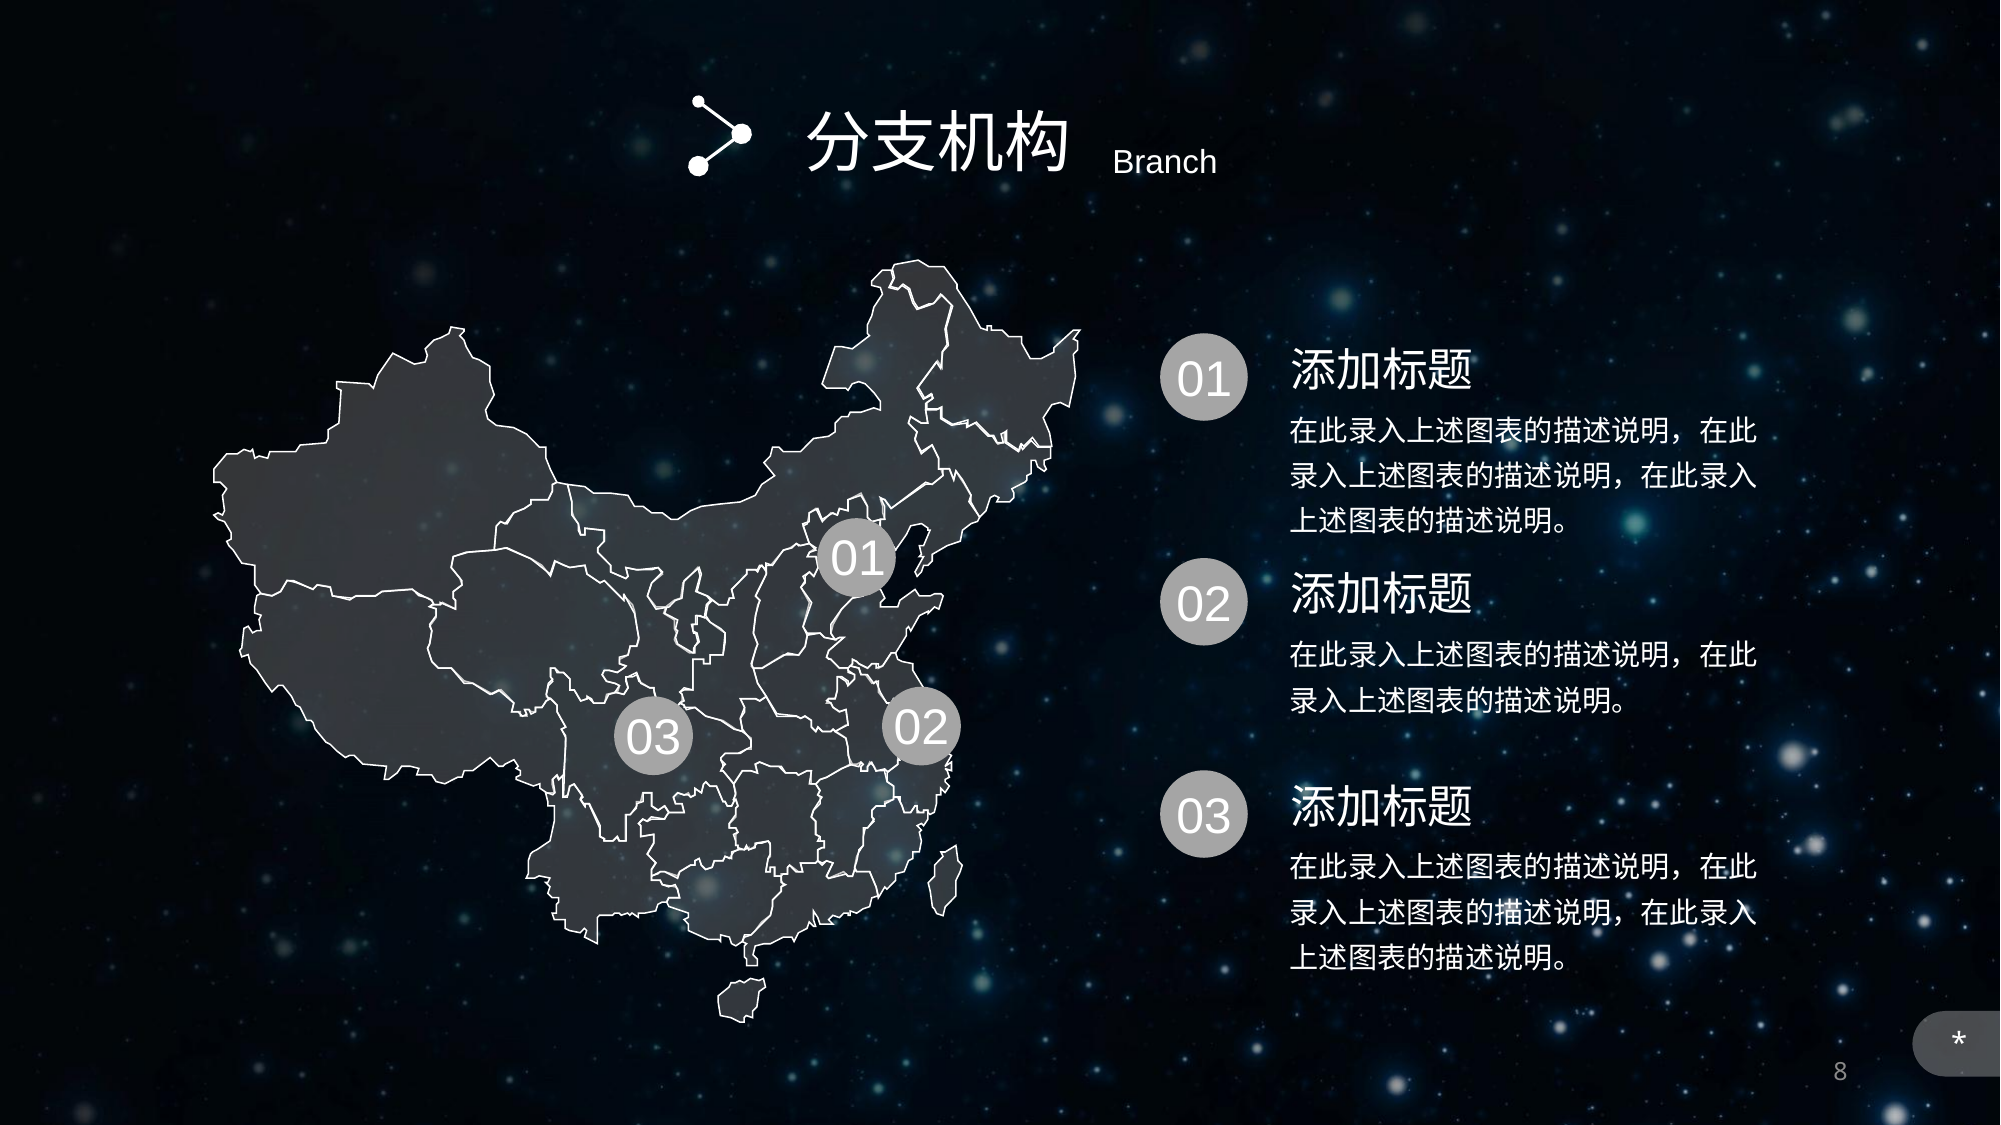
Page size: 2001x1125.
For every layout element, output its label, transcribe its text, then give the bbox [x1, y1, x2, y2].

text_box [814, 518, 903, 598]
slide_number 8 [1412, 1042, 1863, 1103]
text_box Branch [1097, 132, 1476, 188]
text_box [876, 686, 966, 766]
text_box 分支机构 [789, 92, 1087, 188]
text_box * [1925, 1018, 2000, 1065]
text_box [609, 696, 698, 776]
picture [0, 0, 2000, 1125]
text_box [1159, 557, 1249, 646]
text_box 在此录入上述图表的描述说明，在此录入上述图表的描述说明，在此录入上述图表的描述说明。 [1274, 394, 1792, 546]
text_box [1160, 333, 1249, 421]
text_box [213, 260, 1081, 1023]
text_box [1159, 770, 1249, 858]
text_box 添加标题 [1275, 332, 1490, 394]
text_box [698, 101, 742, 167]
text_box 在此录入上述图表的描述说明，在此录入上述图表的描述说明，在此录入上述图表的描述说明。 [1274, 830, 1792, 982]
text_box 添加标题 [1275, 557, 1490, 618]
text_box [1912, 1010, 2000, 1077]
text_box 添加标题 [1275, 769, 1490, 830]
text_box 在此录入上述图表的描述说明，在此录入上述图表的描述说明。 [1274, 618, 1792, 725]
